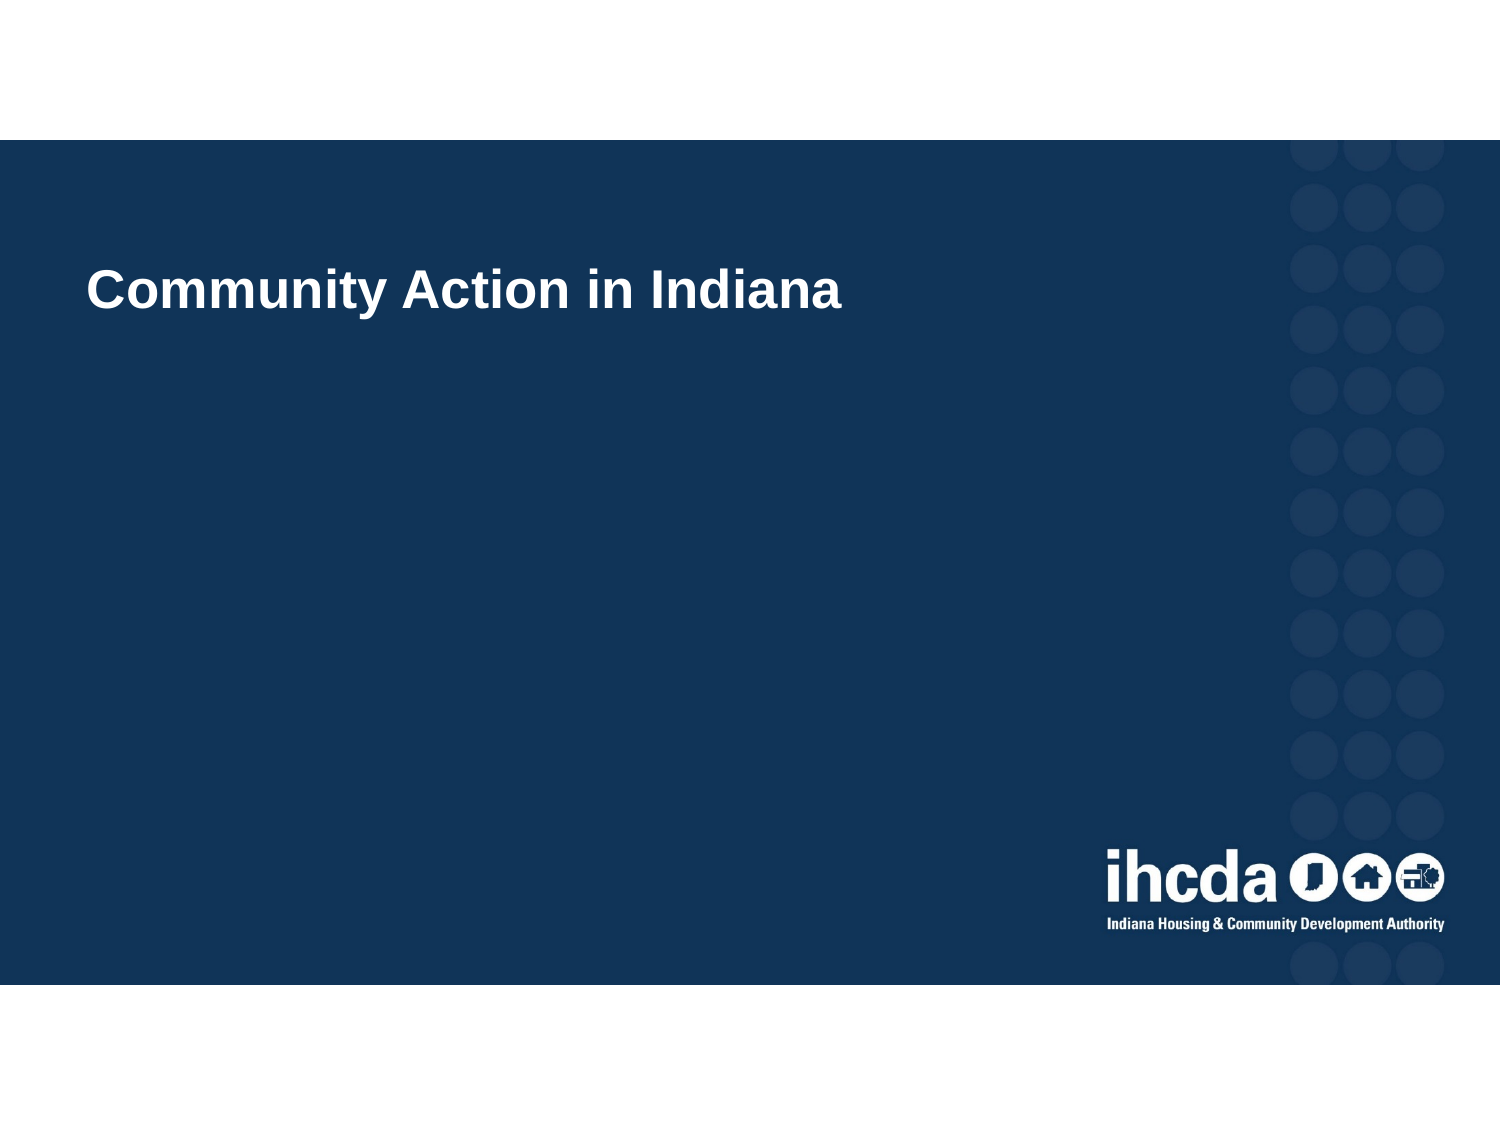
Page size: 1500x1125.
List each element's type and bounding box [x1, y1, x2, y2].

picture [0, 140, 1500, 985]
